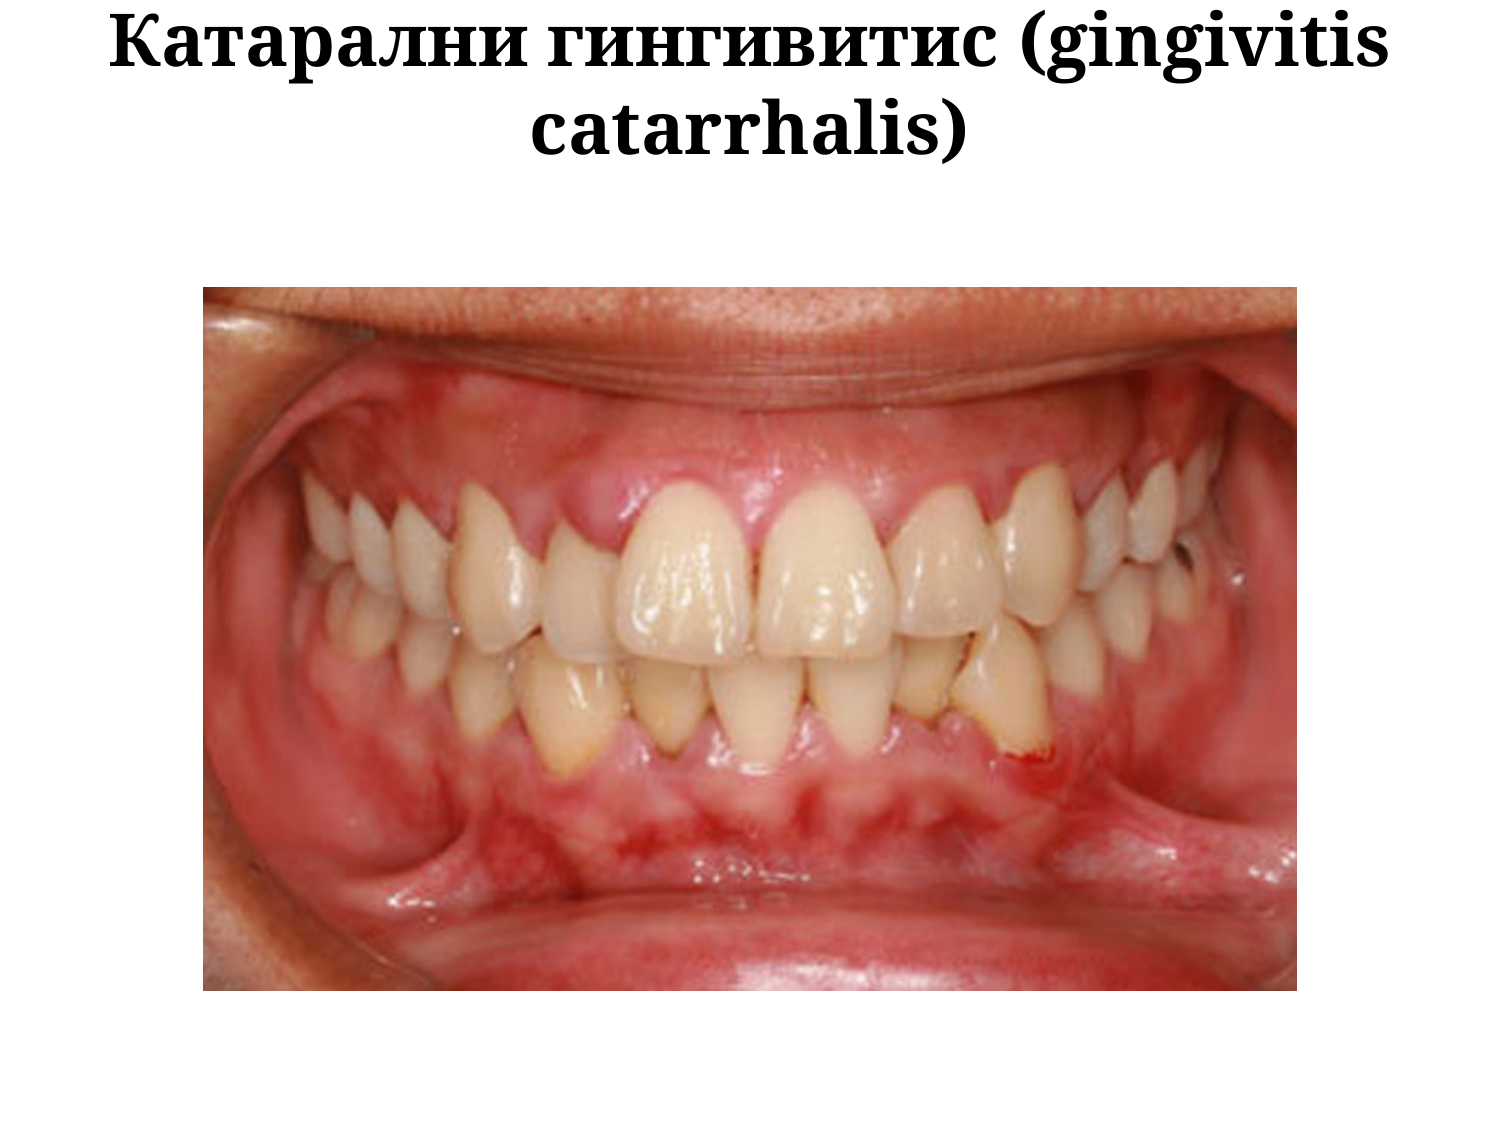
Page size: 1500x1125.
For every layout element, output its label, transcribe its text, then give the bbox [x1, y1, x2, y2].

text_box Катарални гингивитис (gingivitis catarrhalis) [0, 12, 1500, 151]
picture [202, 287, 1298, 991]
